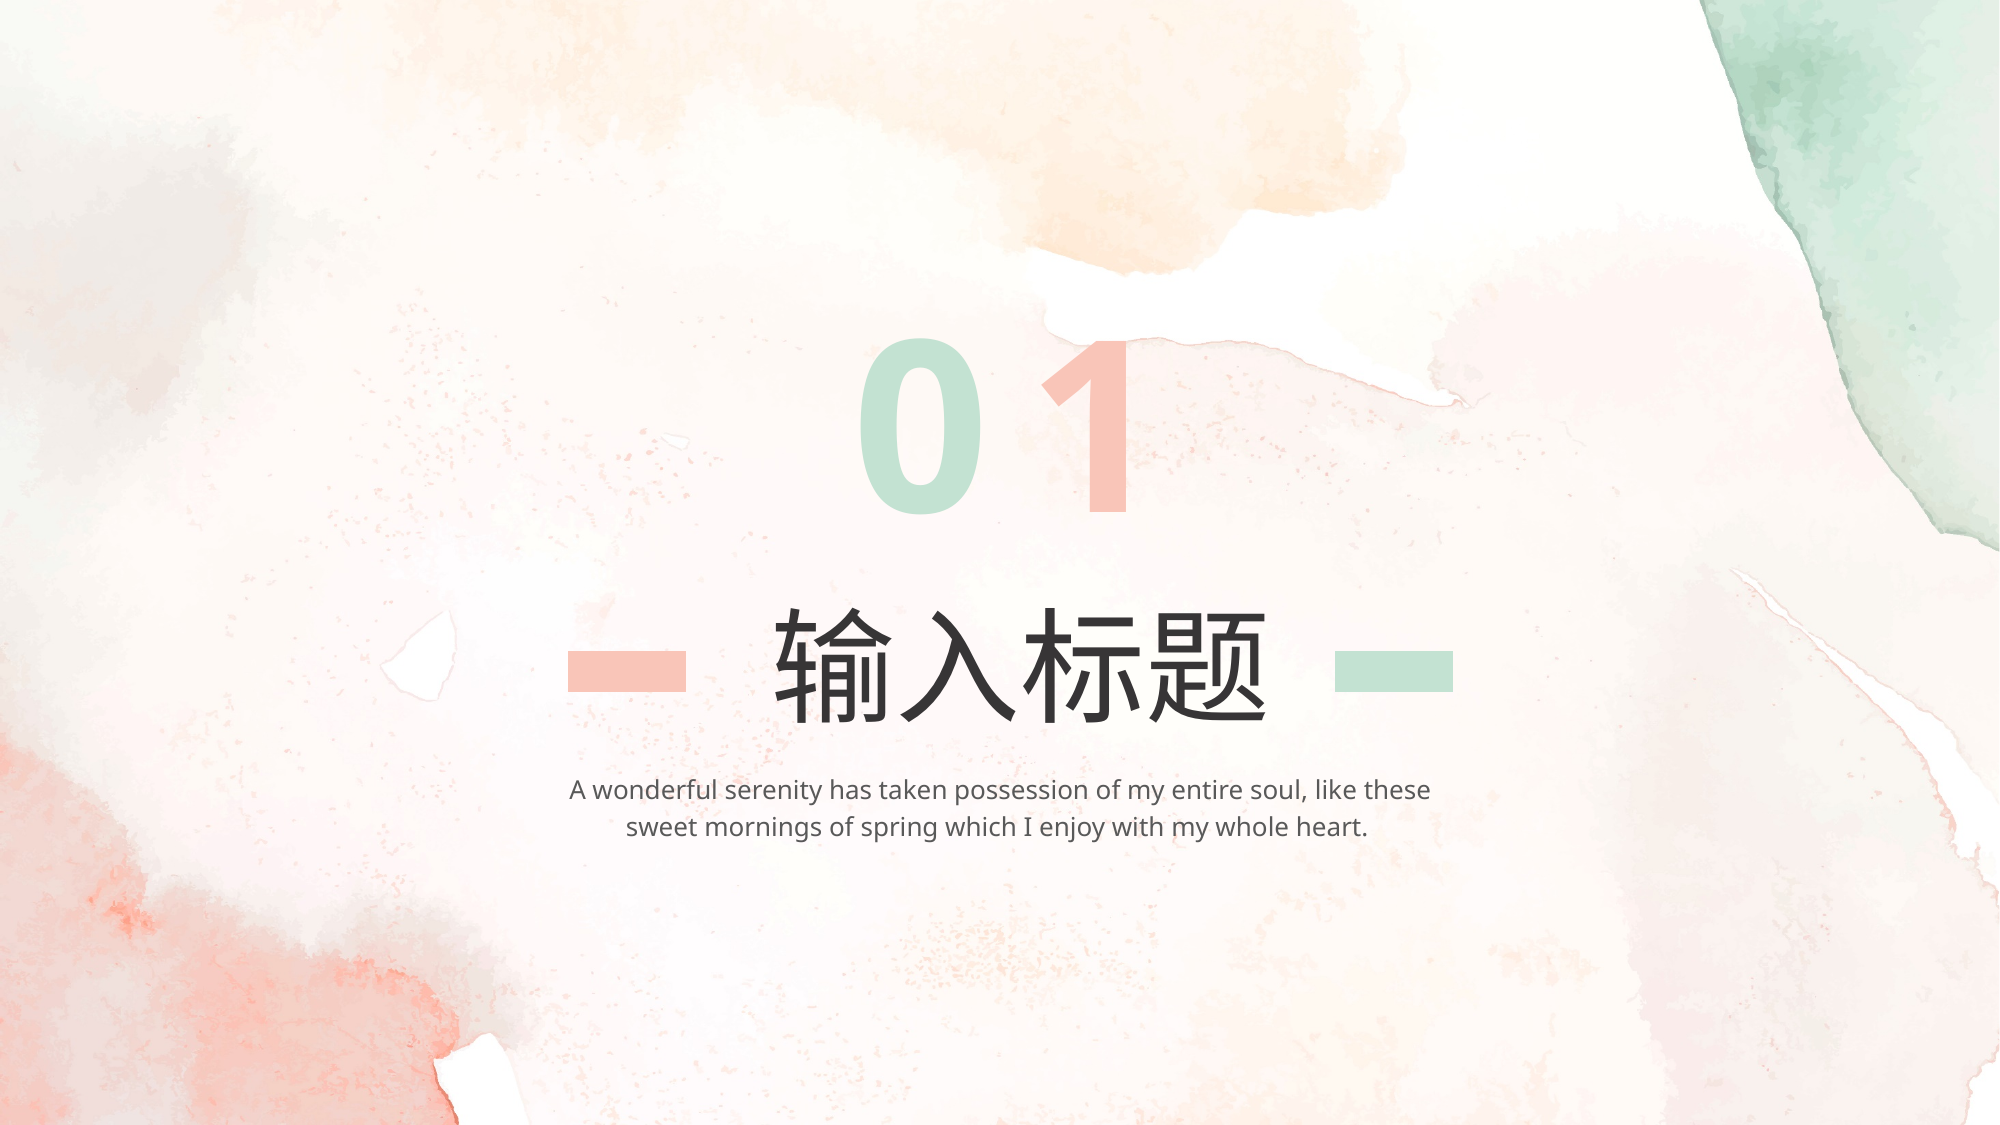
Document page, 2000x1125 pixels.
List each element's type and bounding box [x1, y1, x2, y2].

text_box [568, 581, 1454, 749]
text_box [831, 265, 1186, 572]
picture [0, 0, 2000, 1125]
